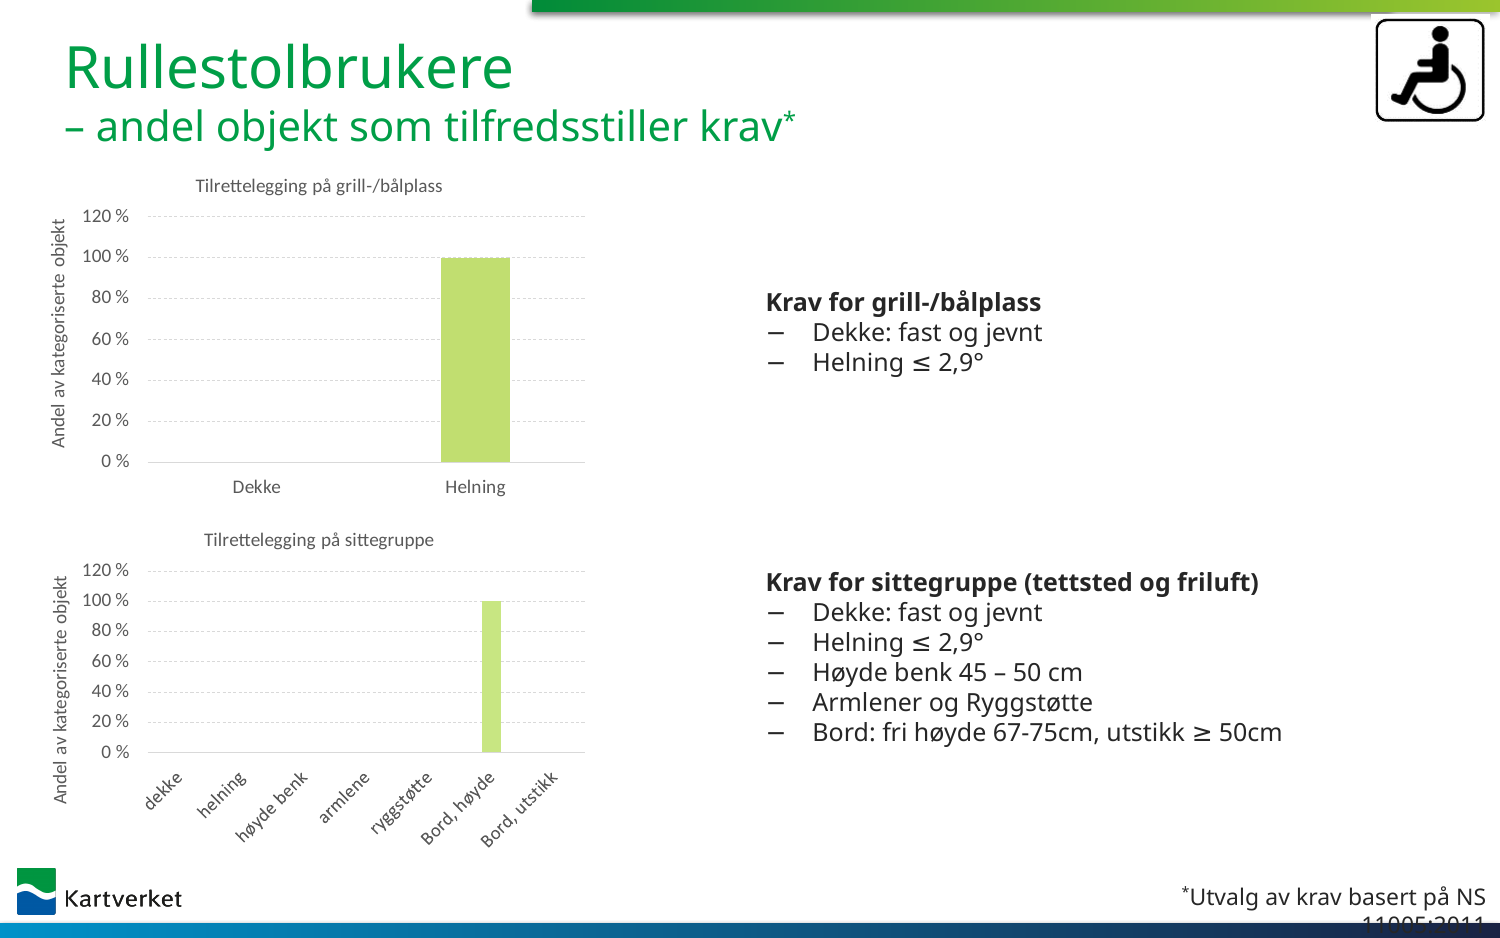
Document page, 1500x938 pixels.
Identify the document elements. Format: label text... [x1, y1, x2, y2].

picture [1371, 13, 1491, 127]
picture [41, 520, 596, 859]
text_box Rullestolbrukere – andel objekt som tilfredsstiller krav* [49, 14, 1431, 158]
text_box *Utvalg av krav basert på NS 11005:2011 [1068, 873, 1500, 938]
picture [41, 166, 596, 505]
text_box Krav for grill-/bålplass Dekke: fast og jevnt Helning ≤ 2,9° [750, 279, 1452, 384]
text_box Krav for sittegruppe (tettsted og friluft) Dekke: fast og jevnt Helning ≤ 2,9° Høyde benk 45 – 50 cm Armlener og Ryggstøtte Bord: fri høyde 67-75cm, utstikk ≥ 50cm [750, 559, 1500, 754]
